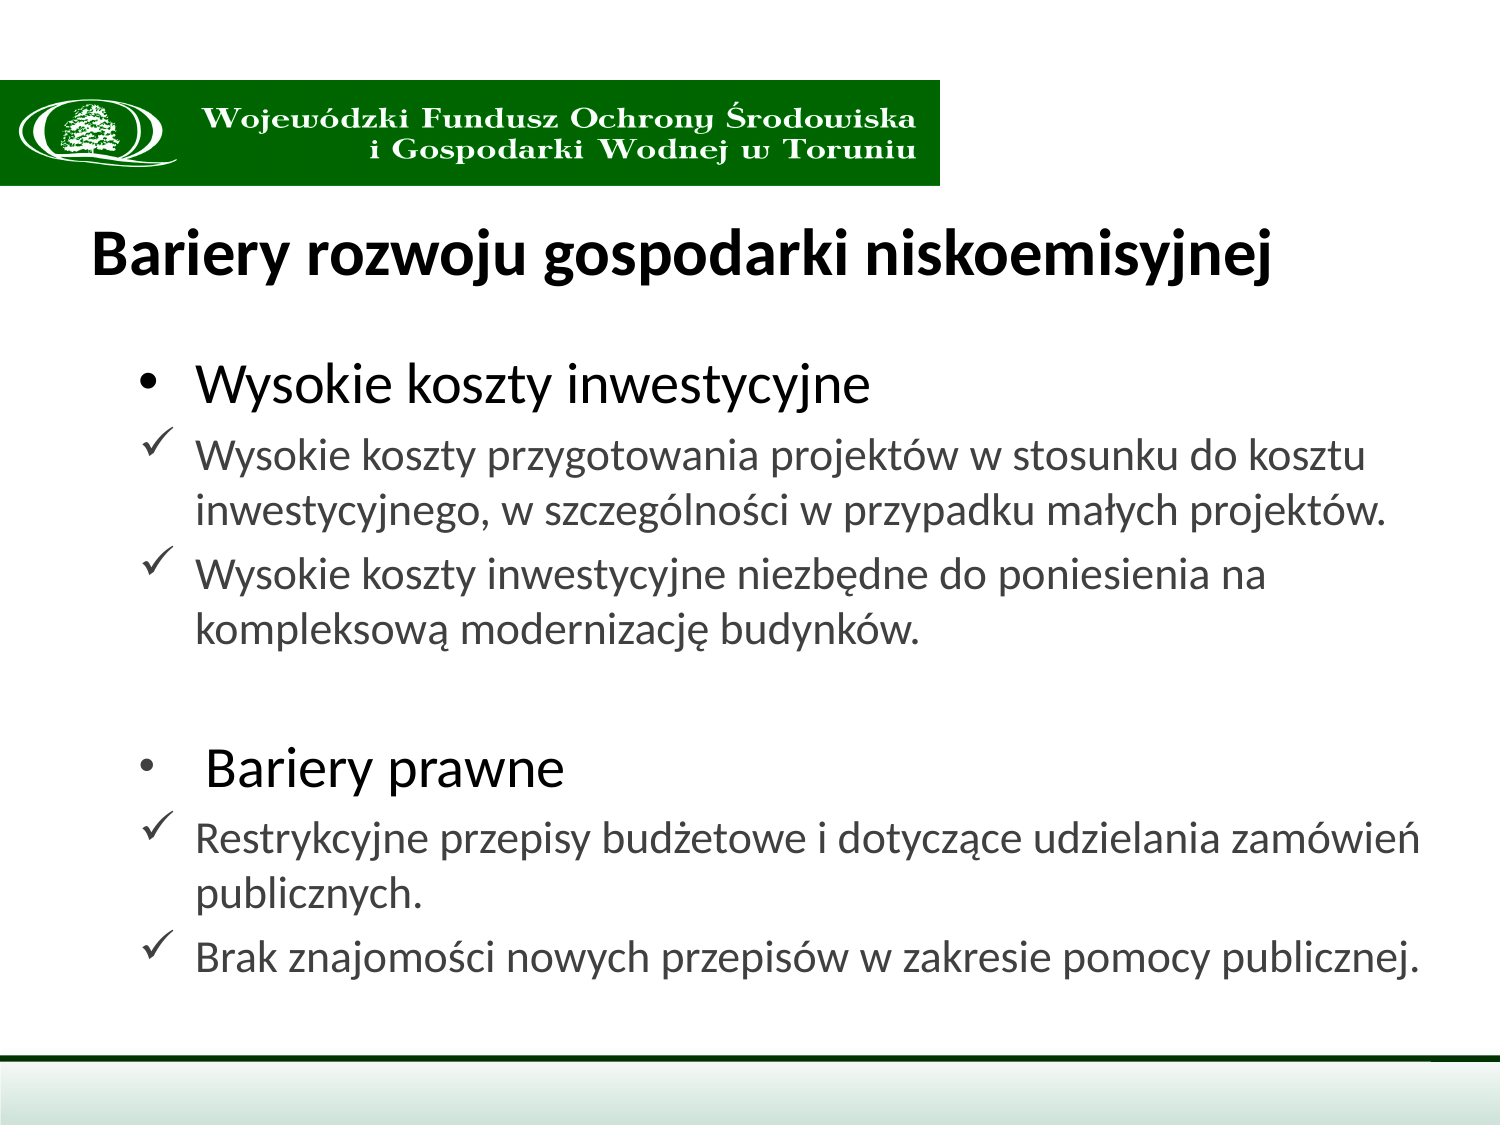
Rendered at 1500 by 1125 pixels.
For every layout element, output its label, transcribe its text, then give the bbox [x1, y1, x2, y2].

picture [0, 923, 1500, 1125]
title Bariery rozwoju gospodarki niskoemisyjnej [76, 184, 1498, 408]
picture [0, 80, 940, 187]
list Wysokie koszty inwestycyjne Wysokie koszty przygotowania projektów w stosunku do kosztu inwestycyjnego, w szczególności w przypadku małych projektów. Wysokie koszty inwestycyjne niezbędne do poniesienia na kompleksową modernizację budynków. Bariery prawne Restrykcyjne przepisy budżetowe i dotyczące udzielania zamówień publicznych. Brak znajomości nowych przepisów w zakresie pomocy publicznej. [123, 337, 1500, 922]
